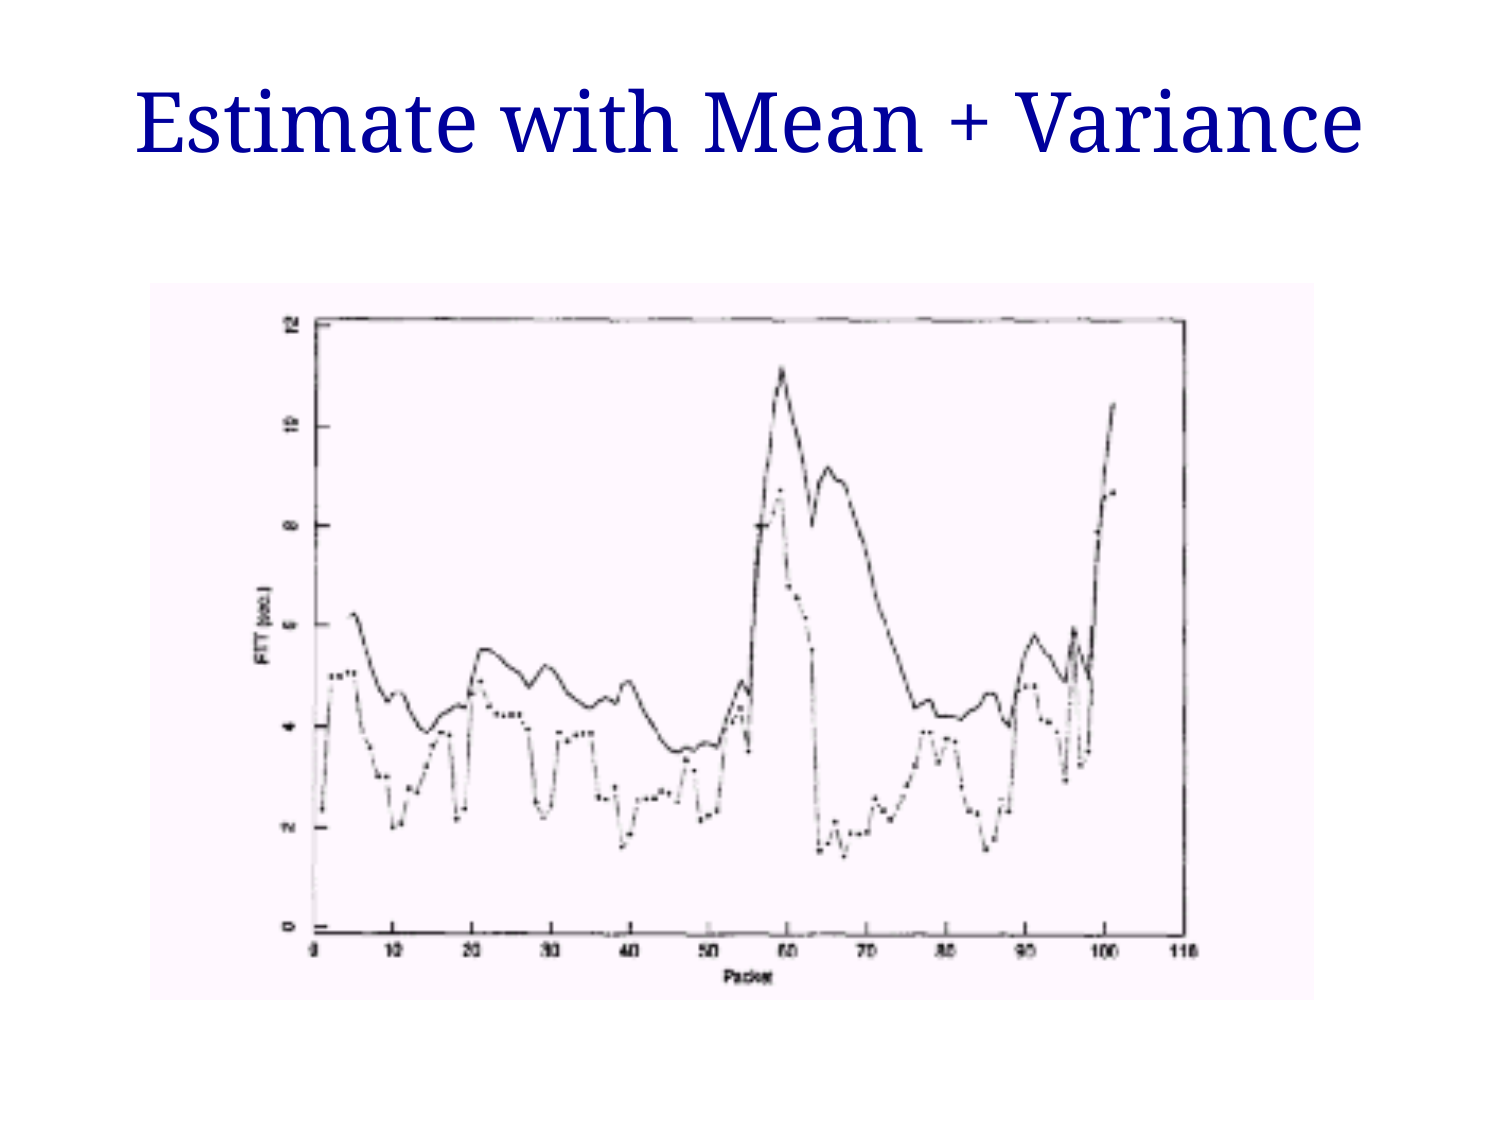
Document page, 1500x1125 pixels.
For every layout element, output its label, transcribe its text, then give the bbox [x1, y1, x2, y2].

title Estimate with Mean + Variance [74, 47, 1426, 191]
picture [149, 283, 1315, 1001]
